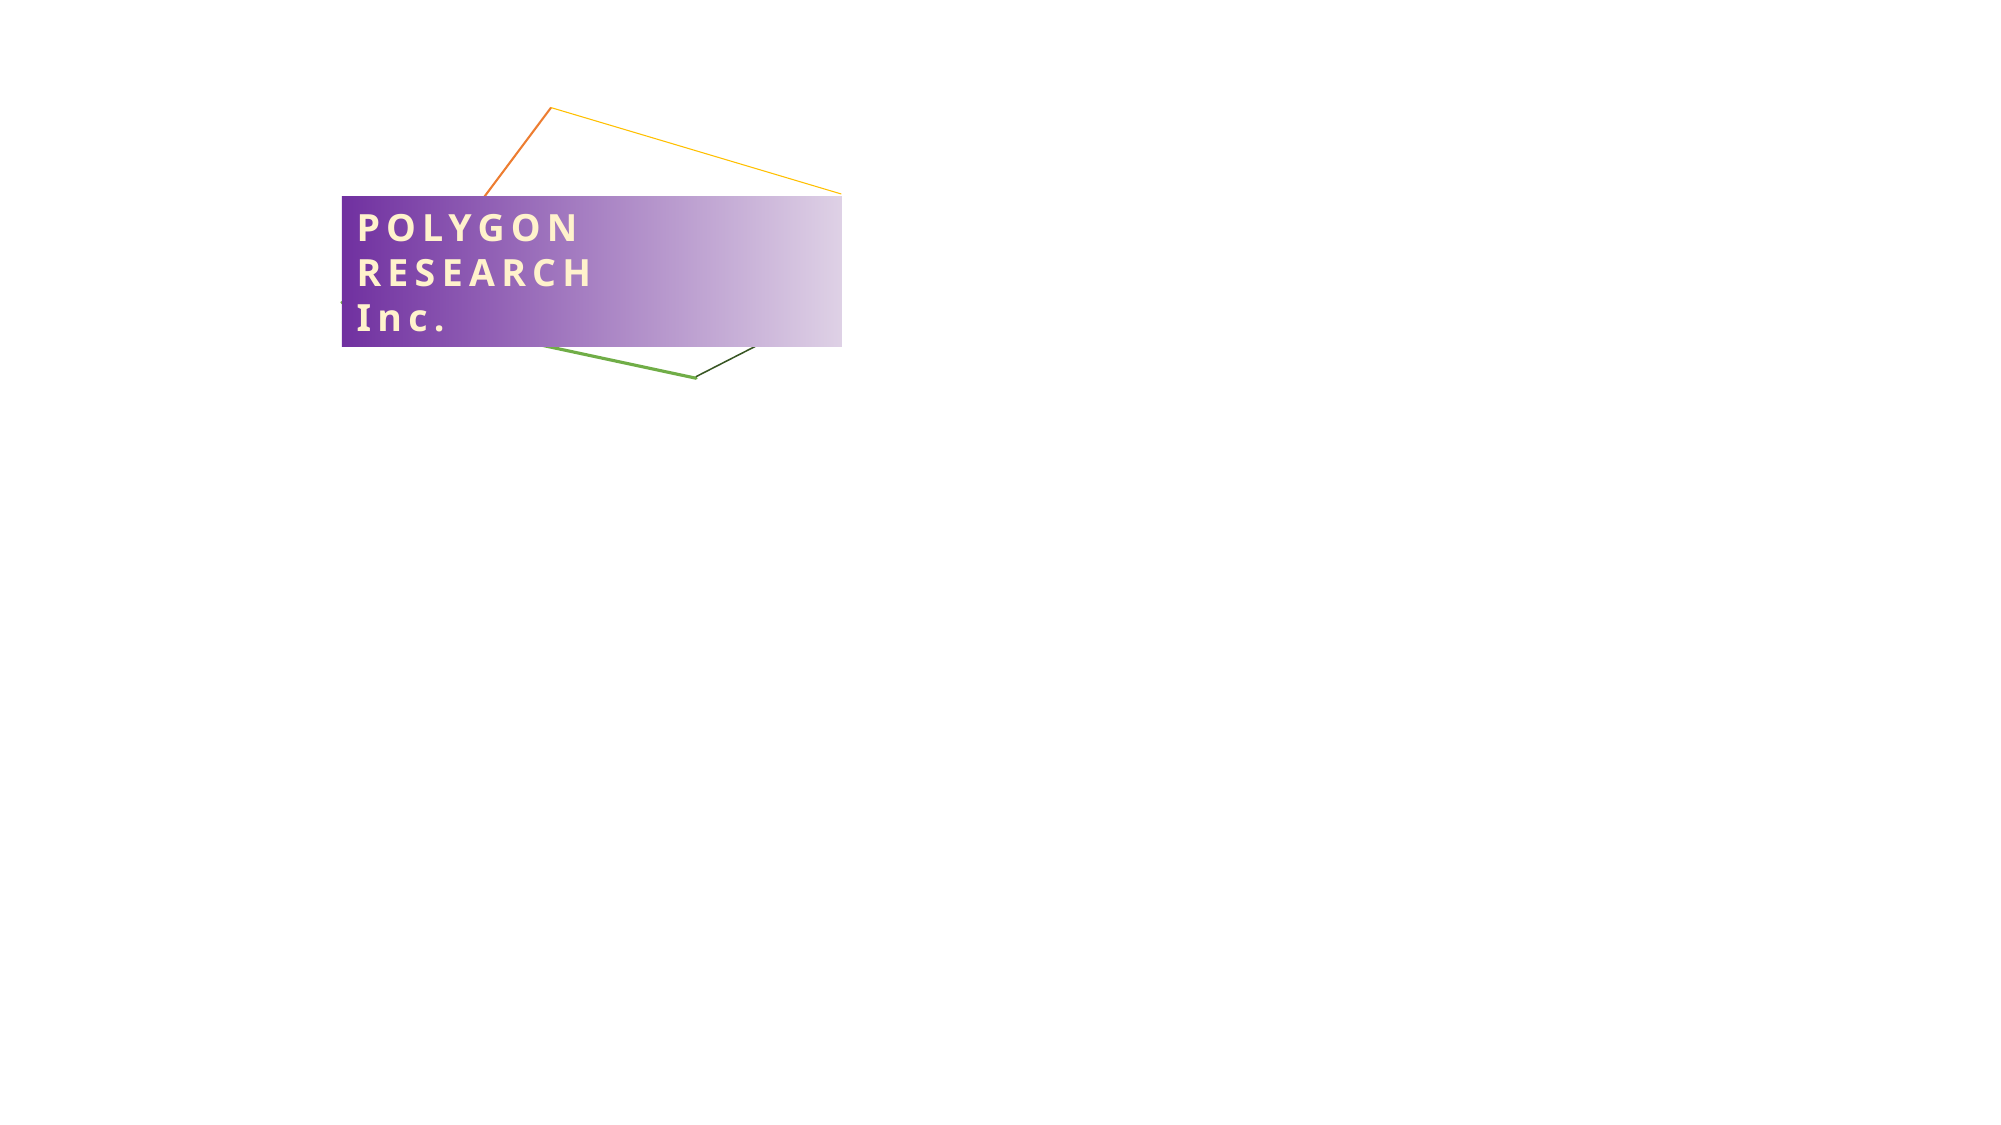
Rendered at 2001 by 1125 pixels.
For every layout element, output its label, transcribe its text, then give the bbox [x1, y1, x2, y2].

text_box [405, 107, 551, 303]
text_box POLYGON RESEARCH Inc. [551, 196, 842, 302]
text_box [341, 302, 697, 379]
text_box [551, 107, 842, 194]
text_box POLYGON RESEARCH Inc. [341, 196, 405, 302]
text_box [696, 302, 842, 377]
